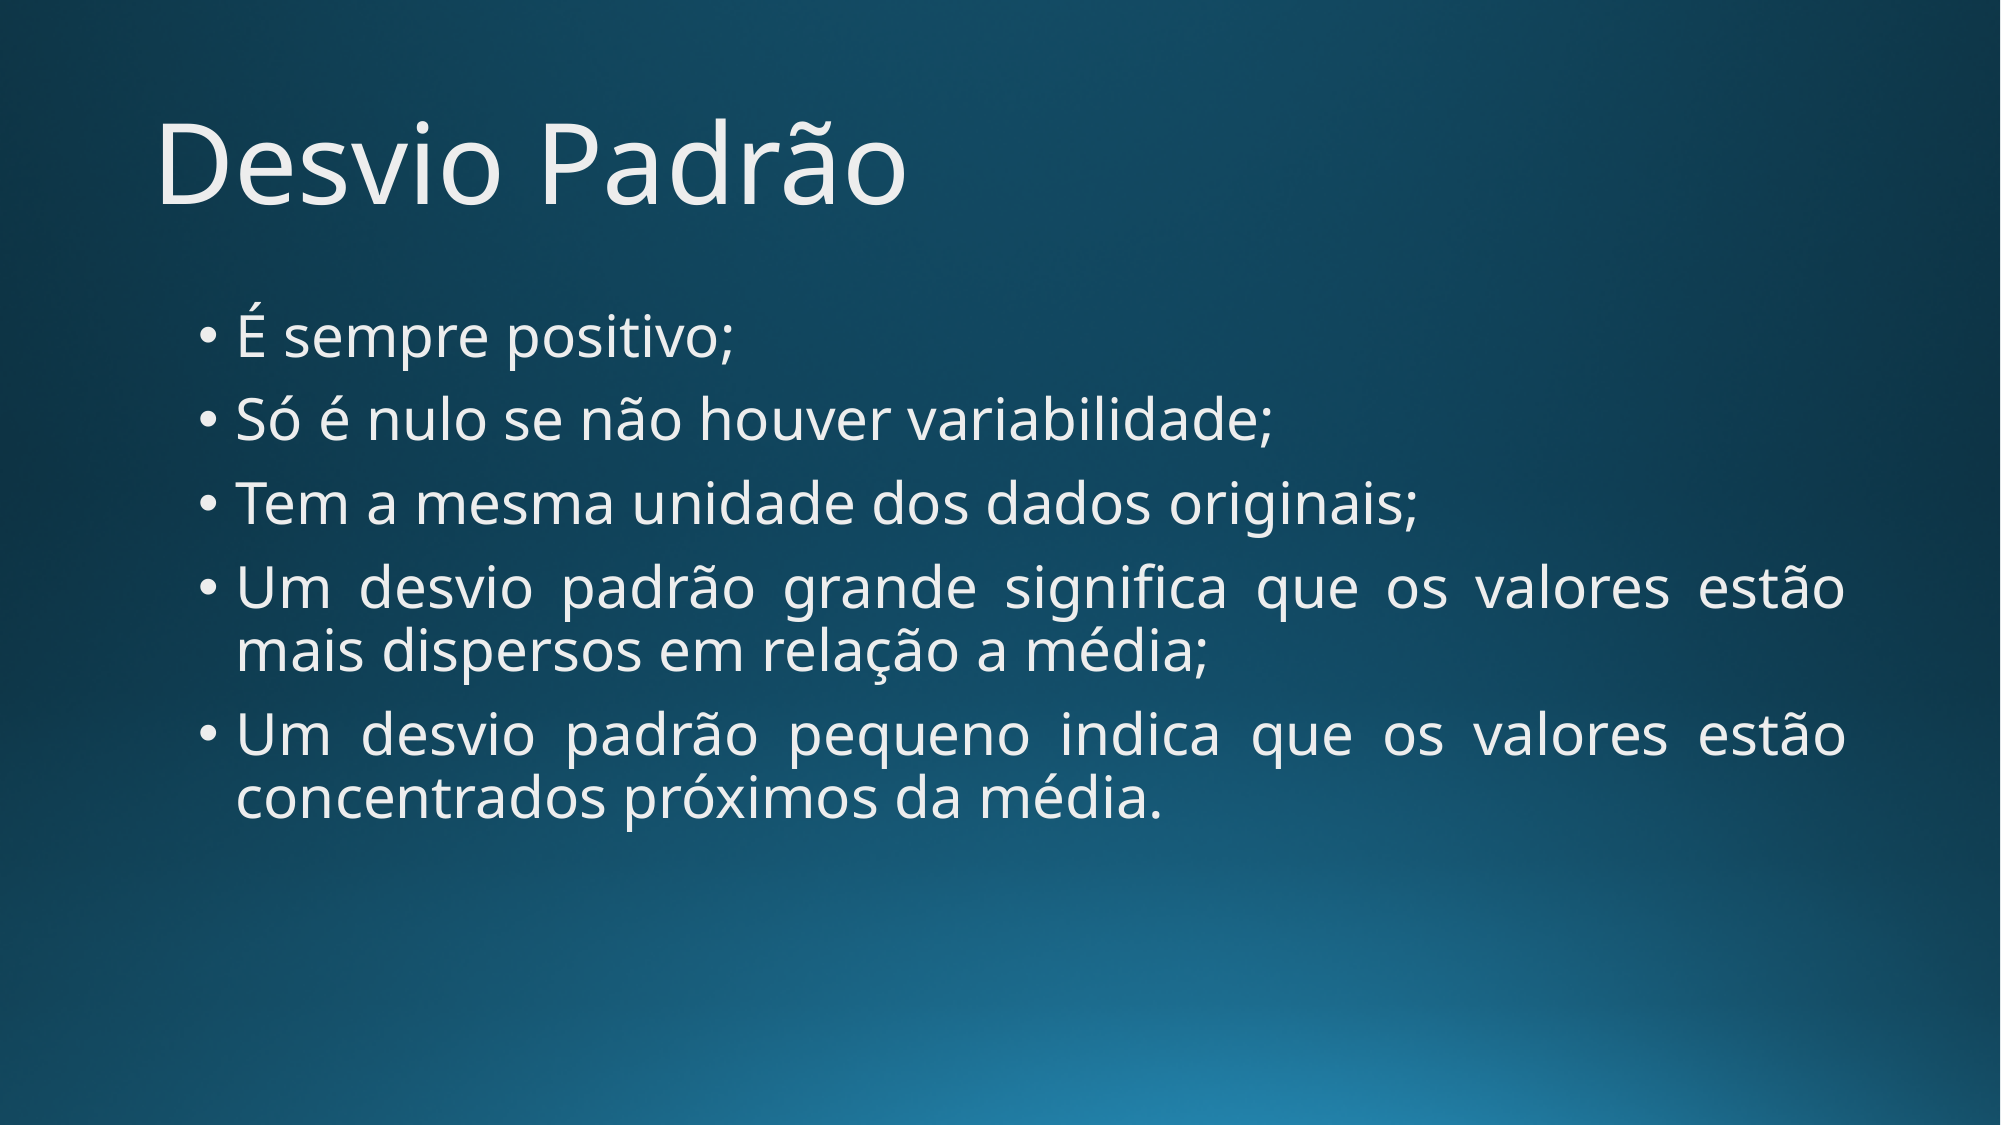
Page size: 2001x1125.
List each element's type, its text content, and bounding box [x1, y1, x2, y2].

picture [0, 0, 2001, 1125]
text_box Desvio Padrão [137, 59, 1863, 278]
text_box É sempre positivo; Só é nulo se não houver variabilidade; Tem a mesma unidade dos dados originais; Um desvio padrão grande significa que os valores estão mais dispersos em relação a média; Um desvio padrão pequeno indica que os valores estão concentrados próximos da média. [183, 299, 1863, 1013]
